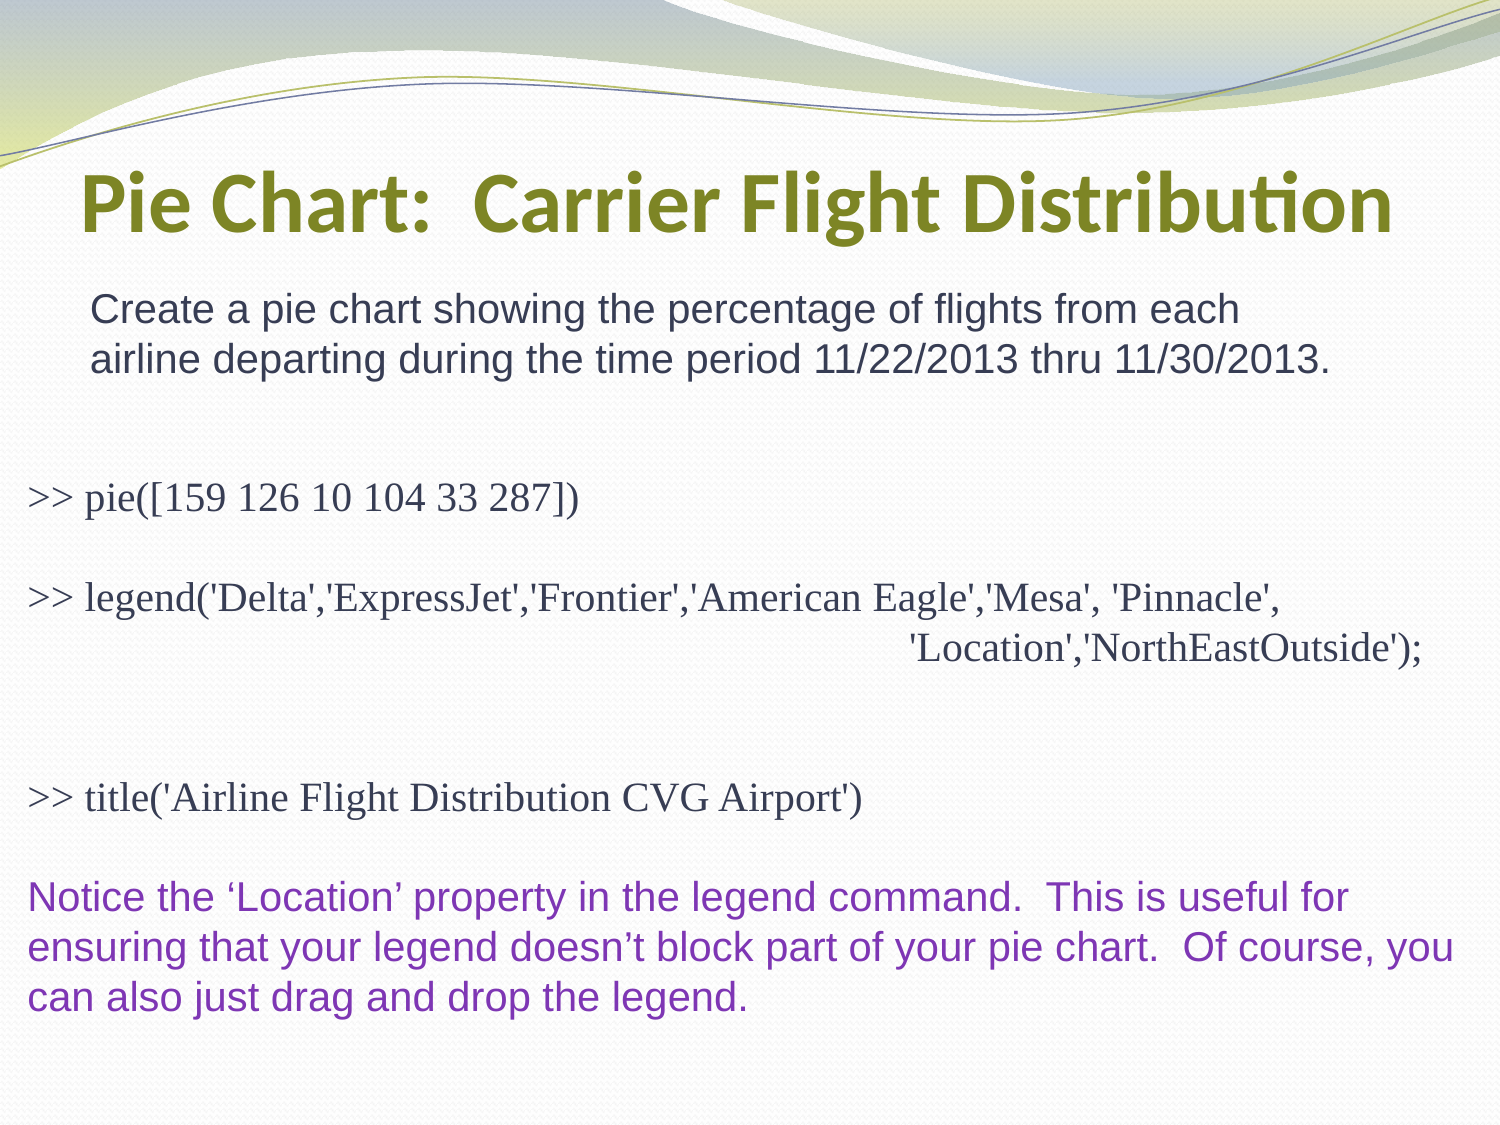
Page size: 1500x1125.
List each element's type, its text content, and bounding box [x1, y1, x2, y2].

text_box >> pie([159 126 10 104 33 287]) >> legend('Delta','ExpressJet','Frontier','American Eagle','Mesa', 'Pinnacle', 'Location','NorthEastOutside'); >> title('Airline Flight Distribution CVG Airport') Notice the ‘Location’ property in the legend command. This is useful for ensuring that your legend doesn’t block part of your pie chart. Of course, you can also just drag and drop the legend. [12, 462, 1500, 1078]
text_box Create a pie chart showing the percentage of flights from each airline departing during the time period 11/22/2013 thru 11/30/2013. [74, 274, 1350, 390]
title Pie Chart: Carrier Flight Distribution [0, 62, 1475, 250]
